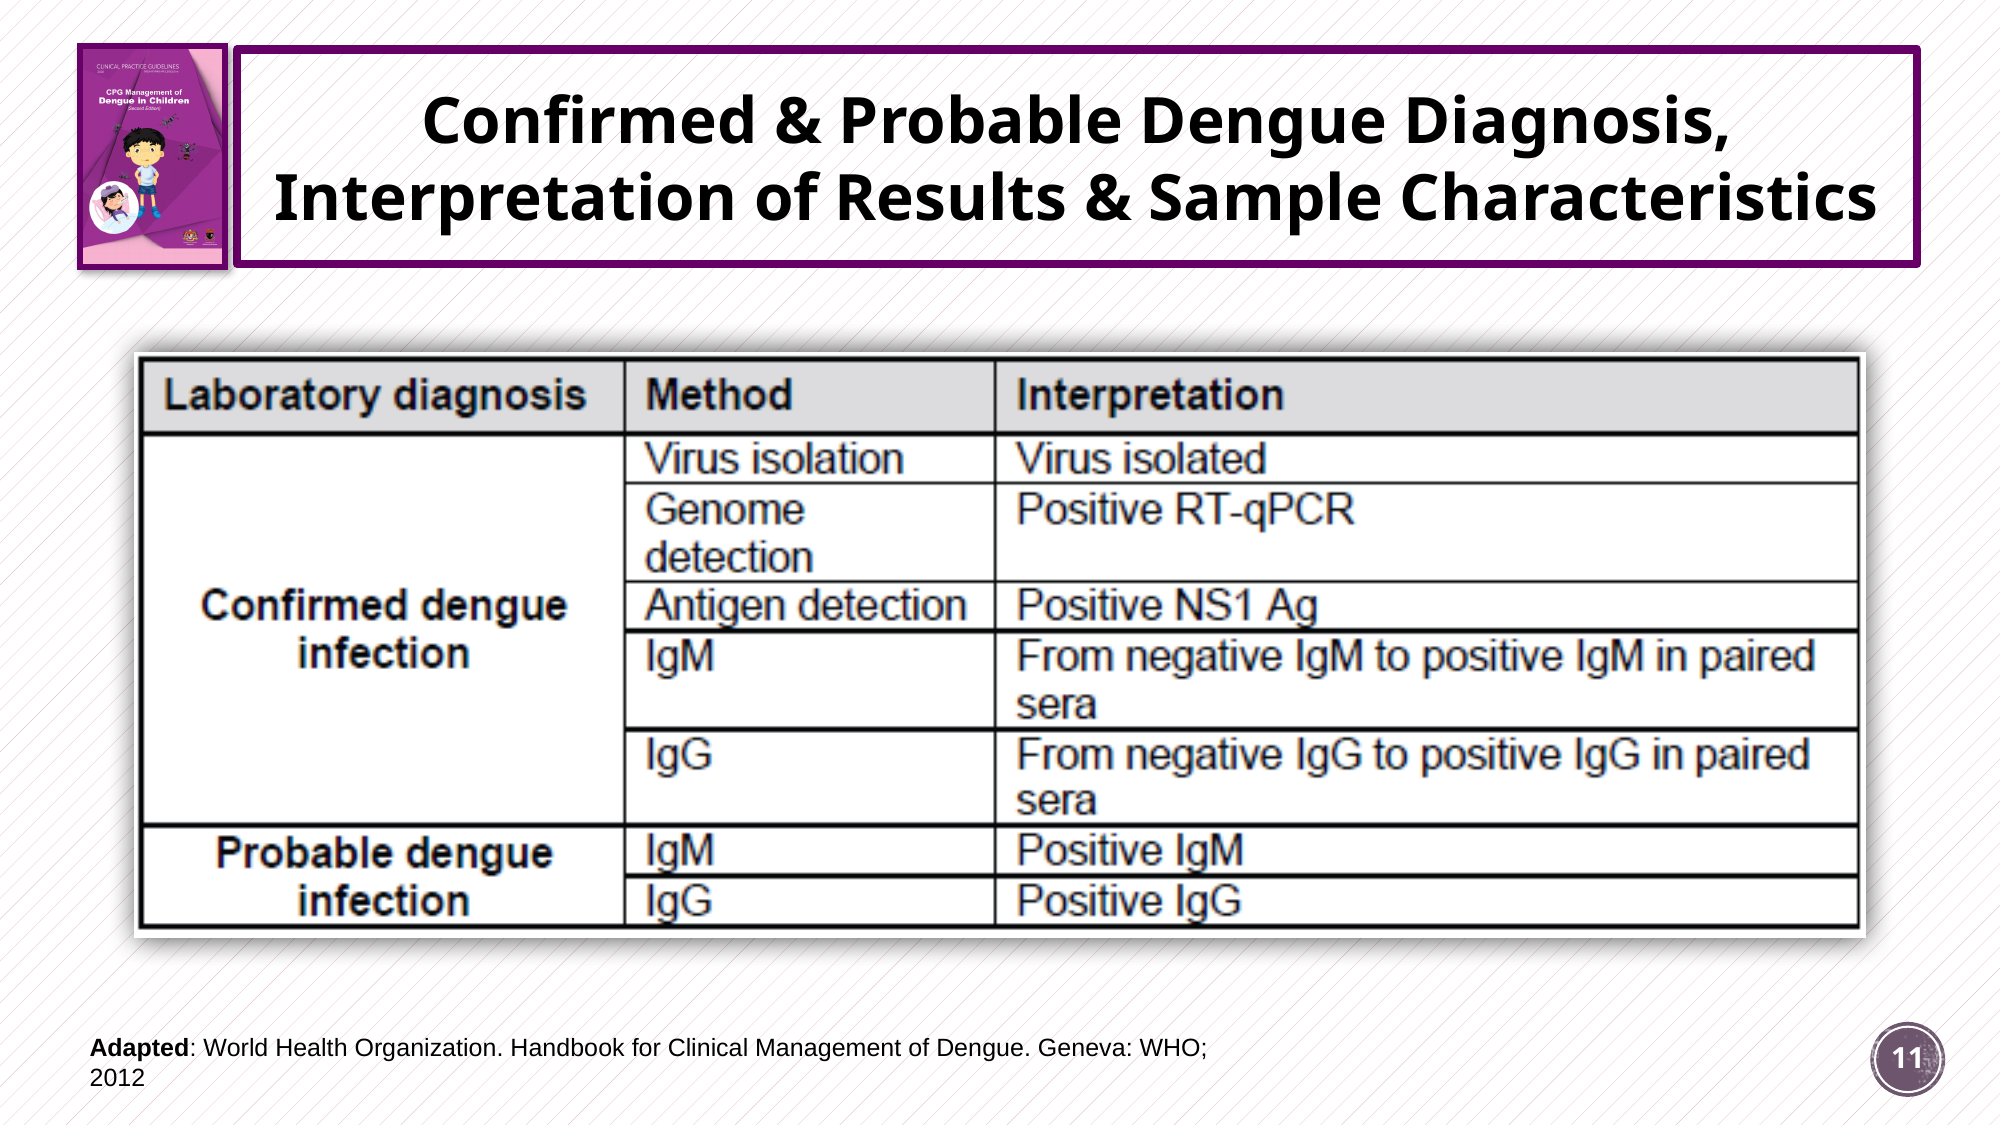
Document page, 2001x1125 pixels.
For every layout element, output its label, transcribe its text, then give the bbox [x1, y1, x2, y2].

text_box Confirmed & Probable Dengue Diagnosis, Interpretation of Results & Sample Characteristics [237, 49, 1918, 264]
picture [83, 49, 222, 264]
picture [135, 352, 1866, 937]
slide_number 11 [1855, 1028, 1961, 1089]
text_box Adapted: World Health Organization. Handbook for Clinical Management of Dengue. Geneva: WHO; 2012 [74, 1021, 1285, 1103]
